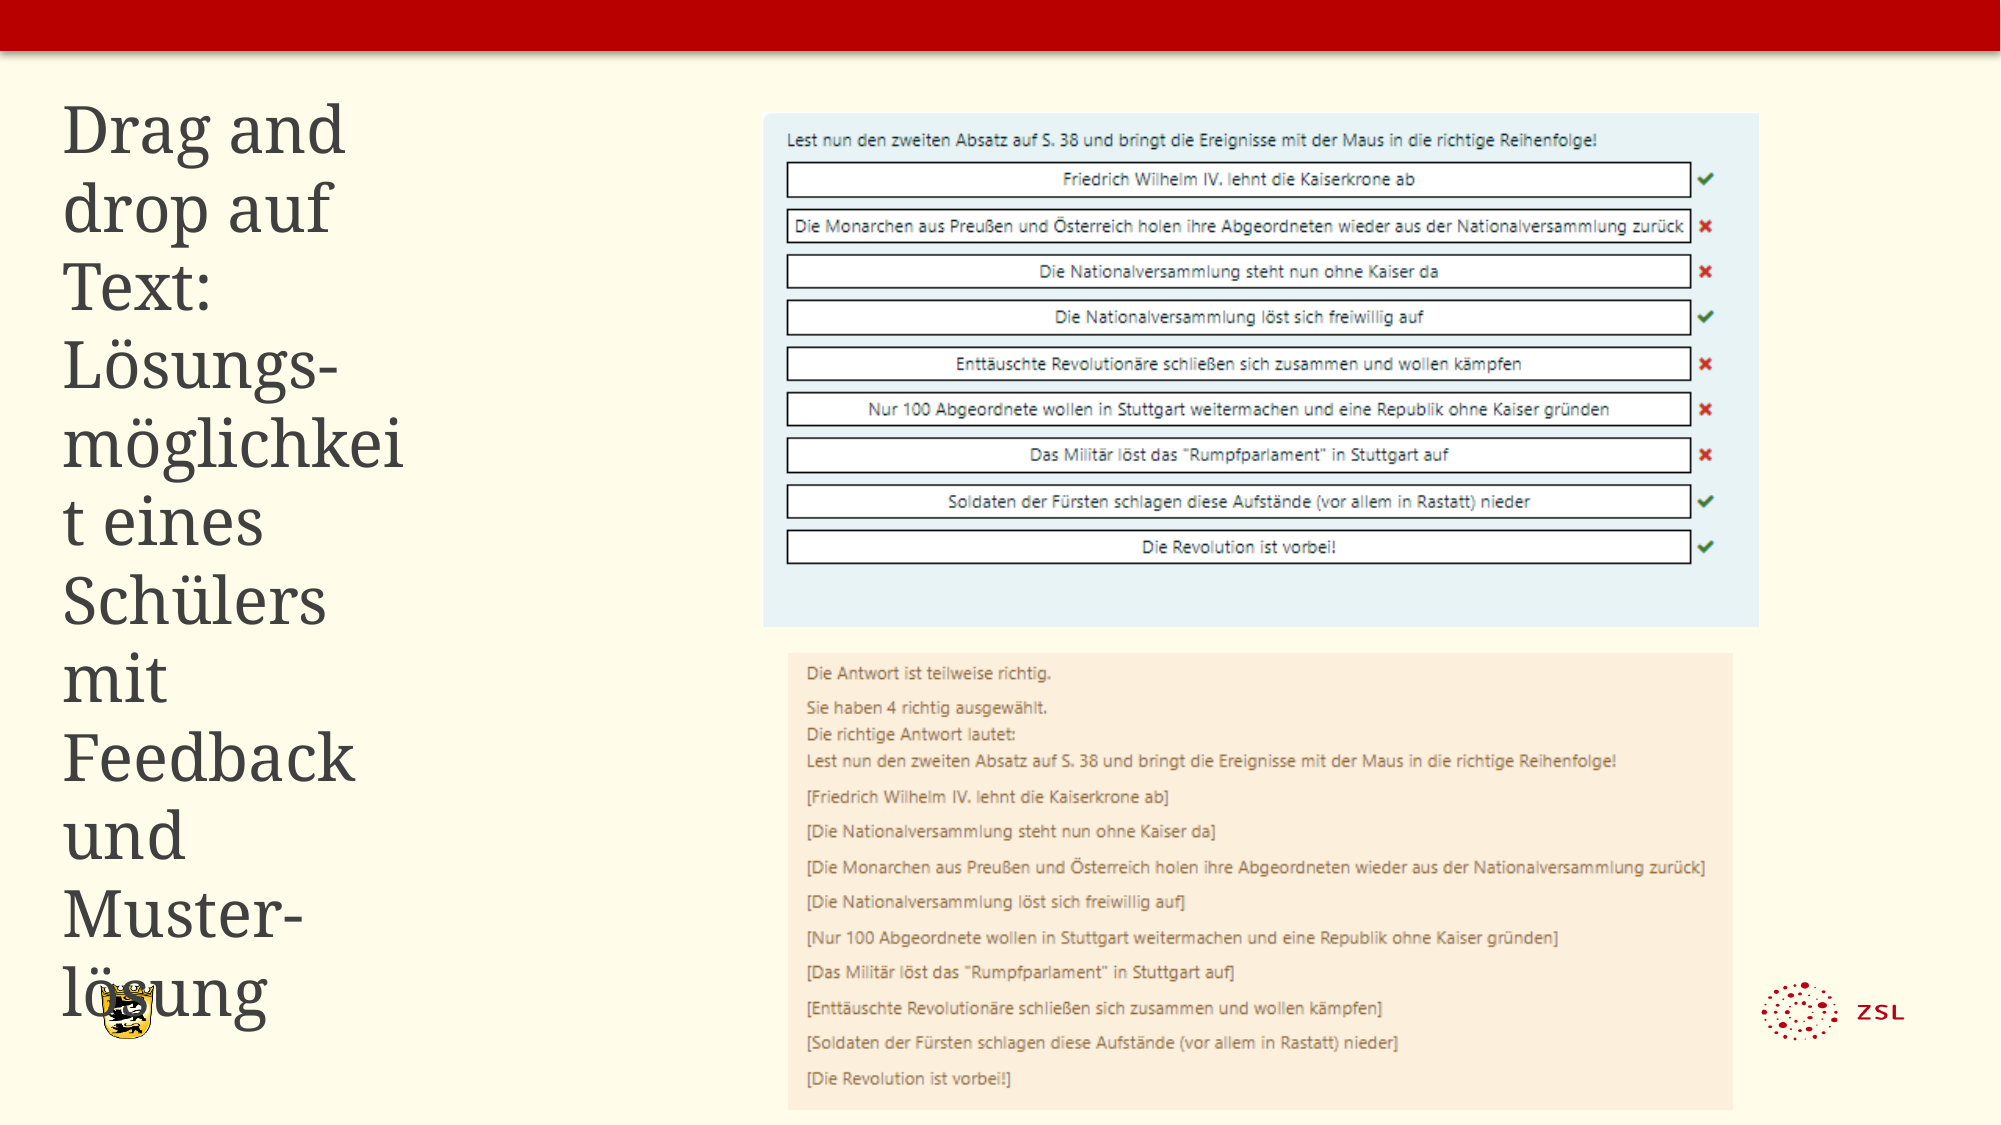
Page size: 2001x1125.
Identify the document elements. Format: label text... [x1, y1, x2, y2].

picture [788, 653, 1733, 1110]
title Drag and drop auf Text: Lösungs-möglichkeit eines Schülers mit Feedback und Muster-lösung [47, 78, 427, 1040]
picture [1760, 981, 1905, 1041]
picture [762, 112, 1759, 627]
